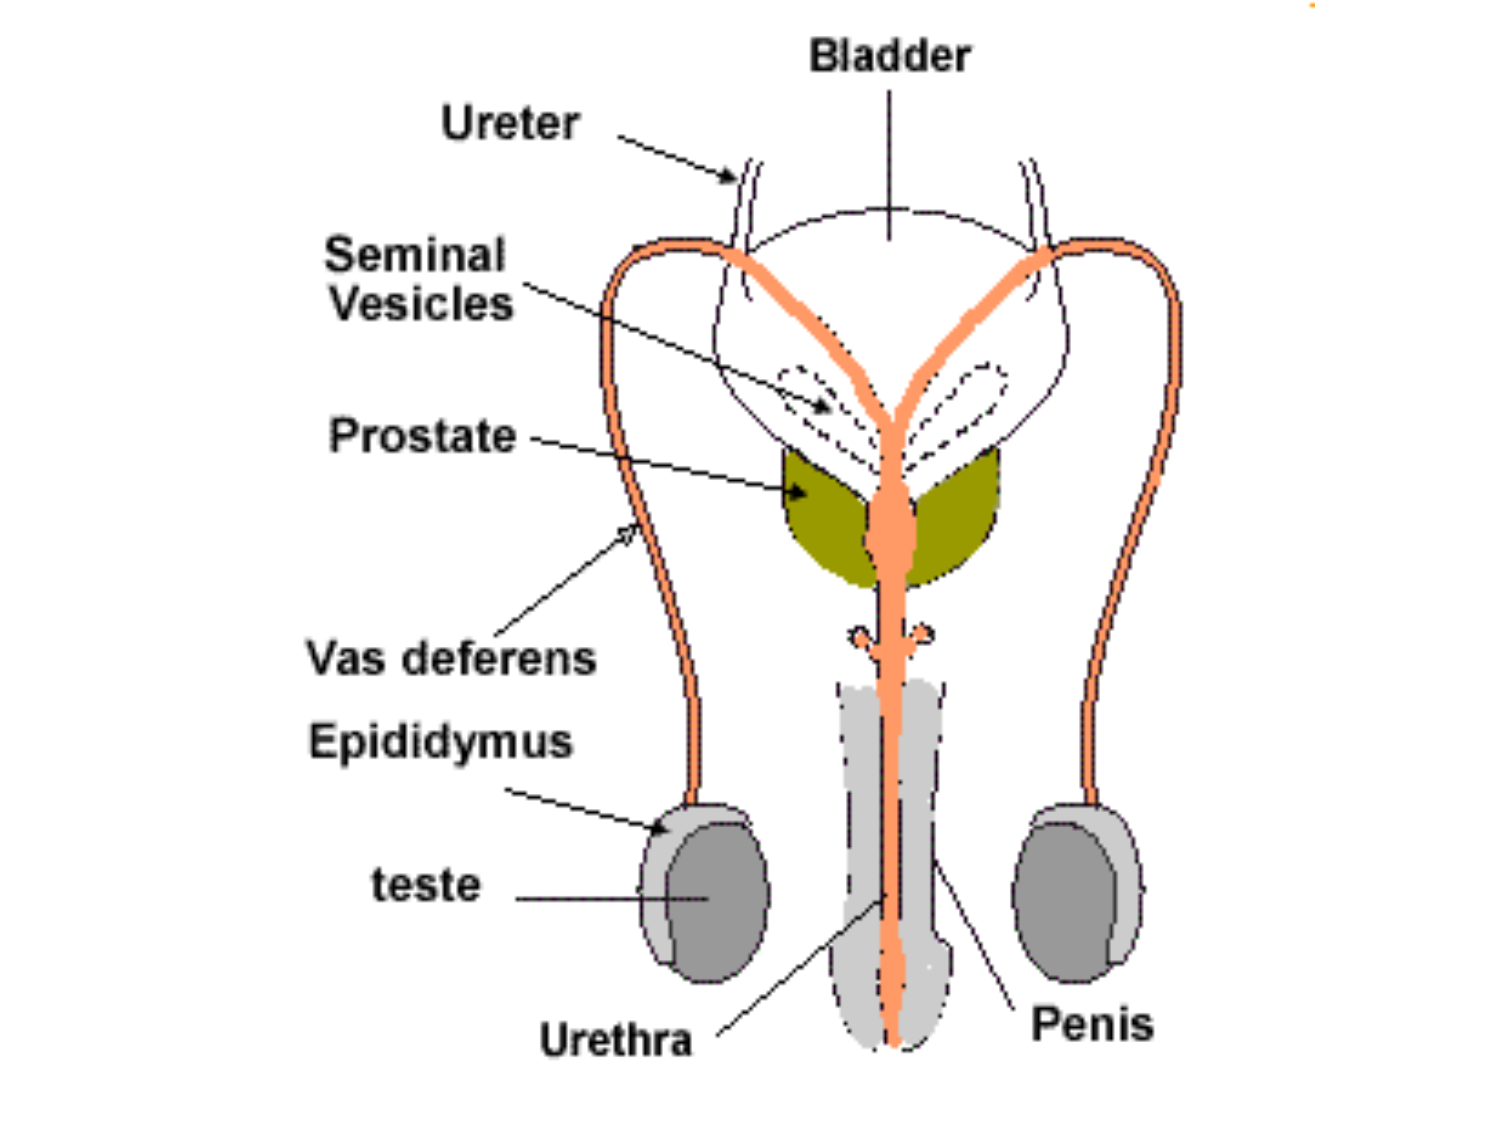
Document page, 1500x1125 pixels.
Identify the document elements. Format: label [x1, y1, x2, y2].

picture [262, 1, 1315, 1125]
